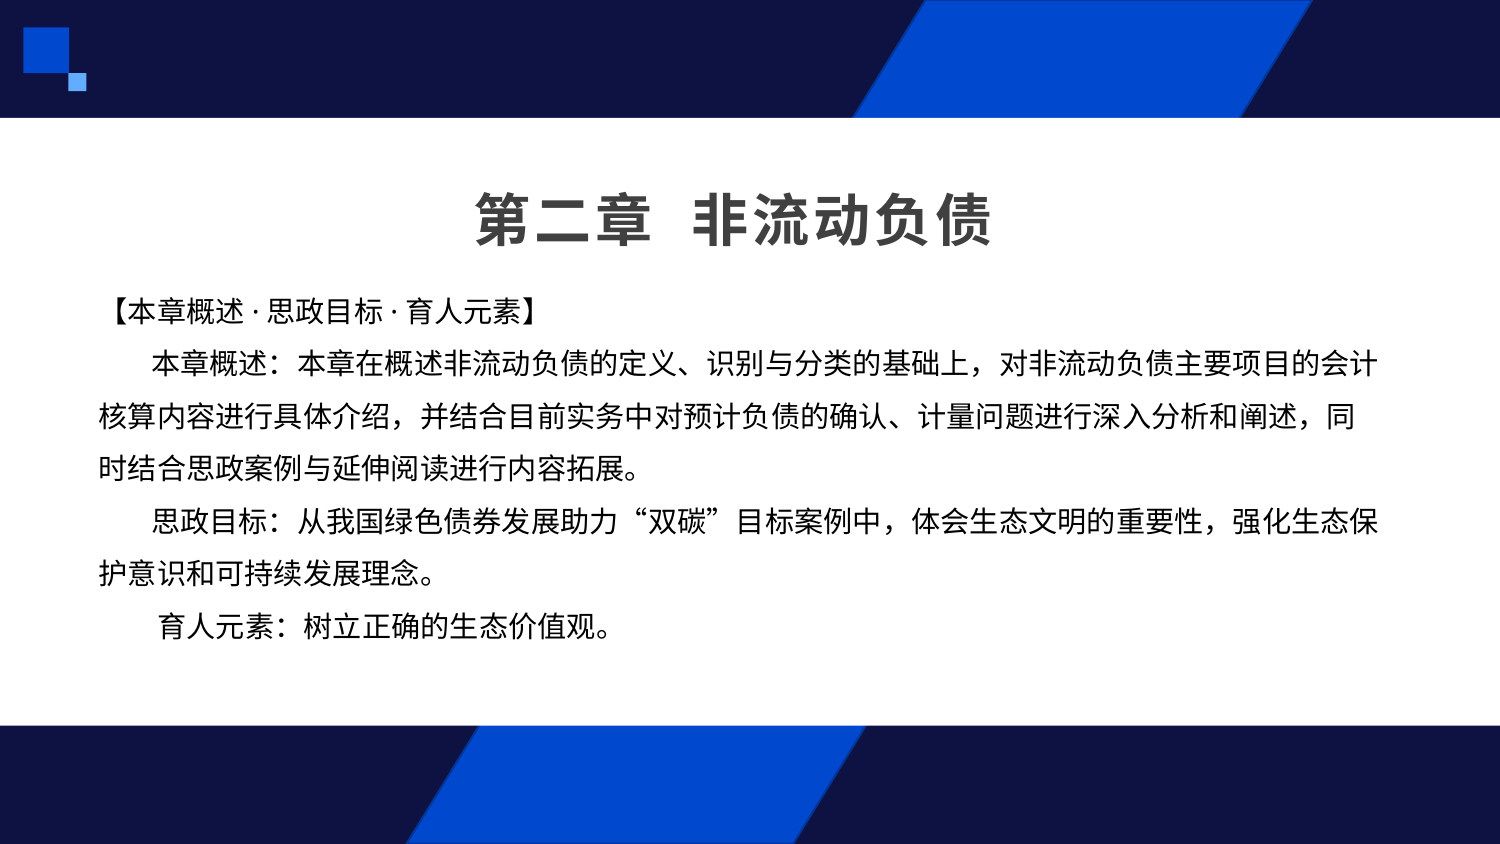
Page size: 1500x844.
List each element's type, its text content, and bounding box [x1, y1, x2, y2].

title 第二章 非流动负债 [149, 164, 1313, 260]
text_box 【本章概述·思政目标·育人元素】 本章概述：本章在概述非流动负债的定义、识别与分类的基础上，对非流动负债主要项目的会计核算内容进行具体介绍，并结合目前实务中对预计负债的确认、计量问题进行深入分析和阐述，同时结合思政案例与延伸阅读进行内容拓展。 思政目标：从我国绿色债券发展助力“双碳”目标案例中，体会生态文明的重要性，强化生态保护意识和可持续发展理念。 育人元素：树立正确的生态价值观。 [83, 268, 1400, 651]
